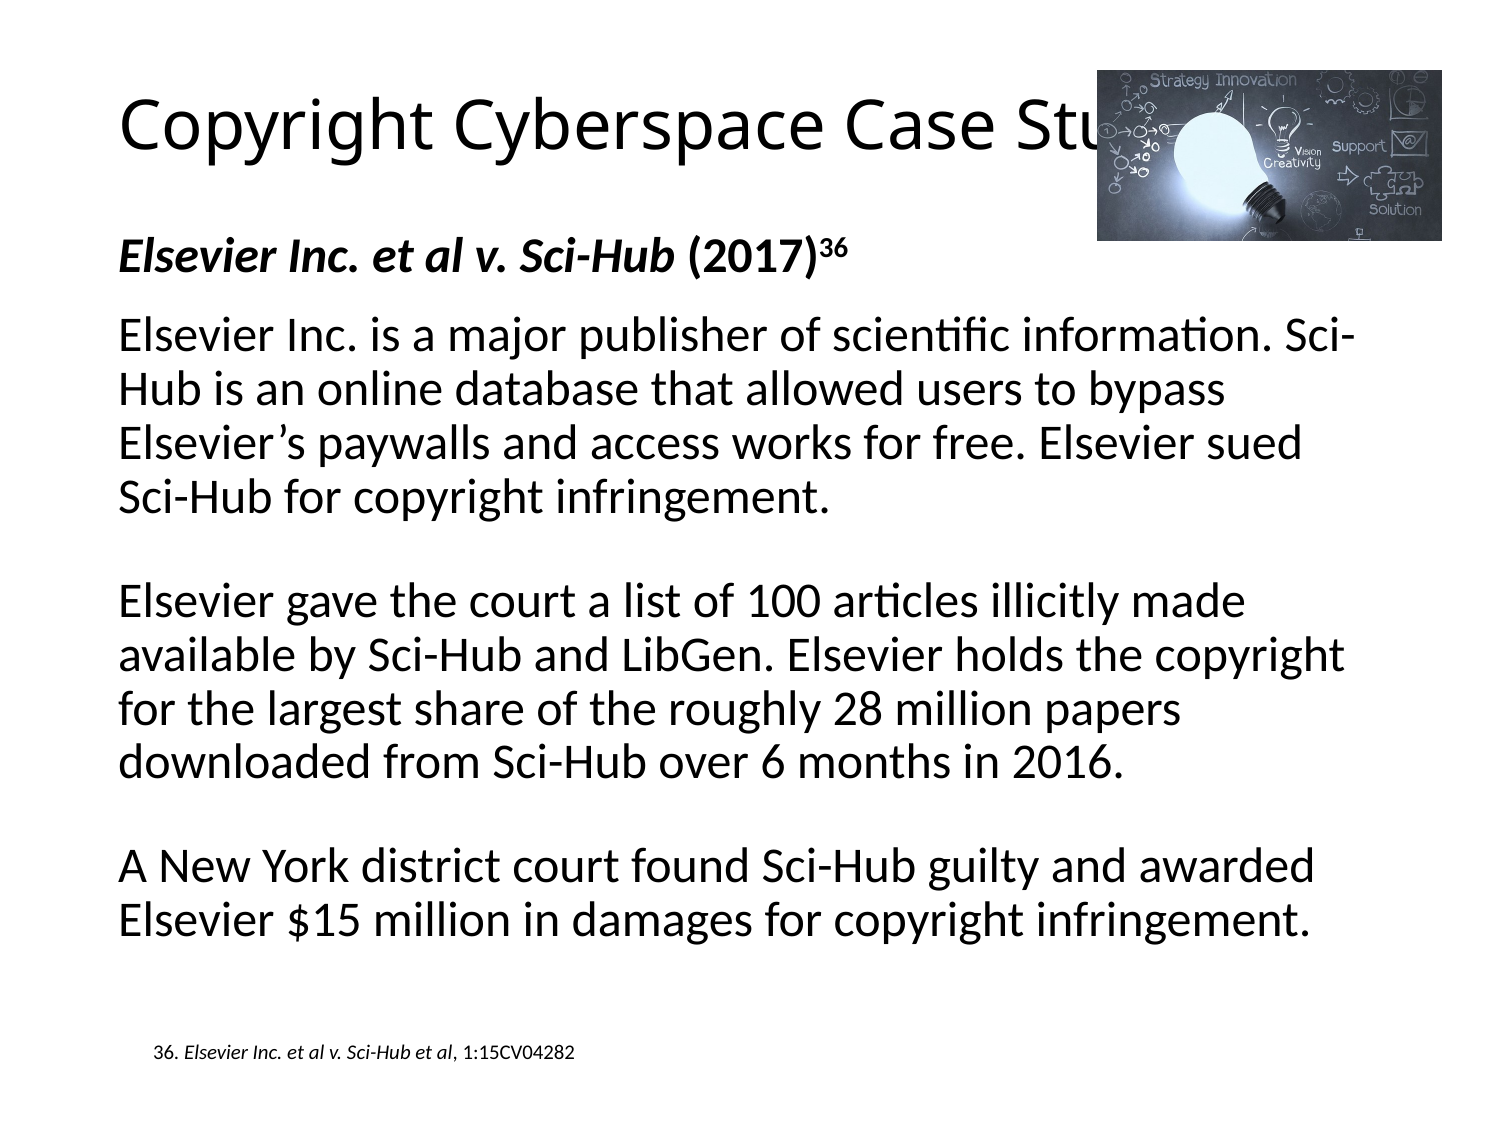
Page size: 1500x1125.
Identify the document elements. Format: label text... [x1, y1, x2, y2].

text_box 36. Elsevier Inc. et al v. Sci-Hub et al, 1:15CV04282 [138, 1031, 1293, 1097]
picture [1097, 70, 1442, 241]
list Elsevier Inc. et al v. Sci-Hub (2017)36 Elsevier Inc. is a major publisher of scientific information. Sci-Hub is an online database that allowed users to bypass Elsevier’s paywalls and access works for free. Elsevier sued Sci-Hub for copyright infringement. Elsevier gave the court a list of 100 articles illicitly made available by Sci-Hub and LibGen. Elsevier holds the copyright for the largest share of the roughly 28 million papers downloaded from Sci-Hub over 6 months in 2016. A New York district court found Sci-Hub guilty and awarded Elsevier $15 million in damages for copyright infringement. [102, 221, 1398, 1014]
title Copyright Cyberspace Case Study [102, 59, 1398, 221]
